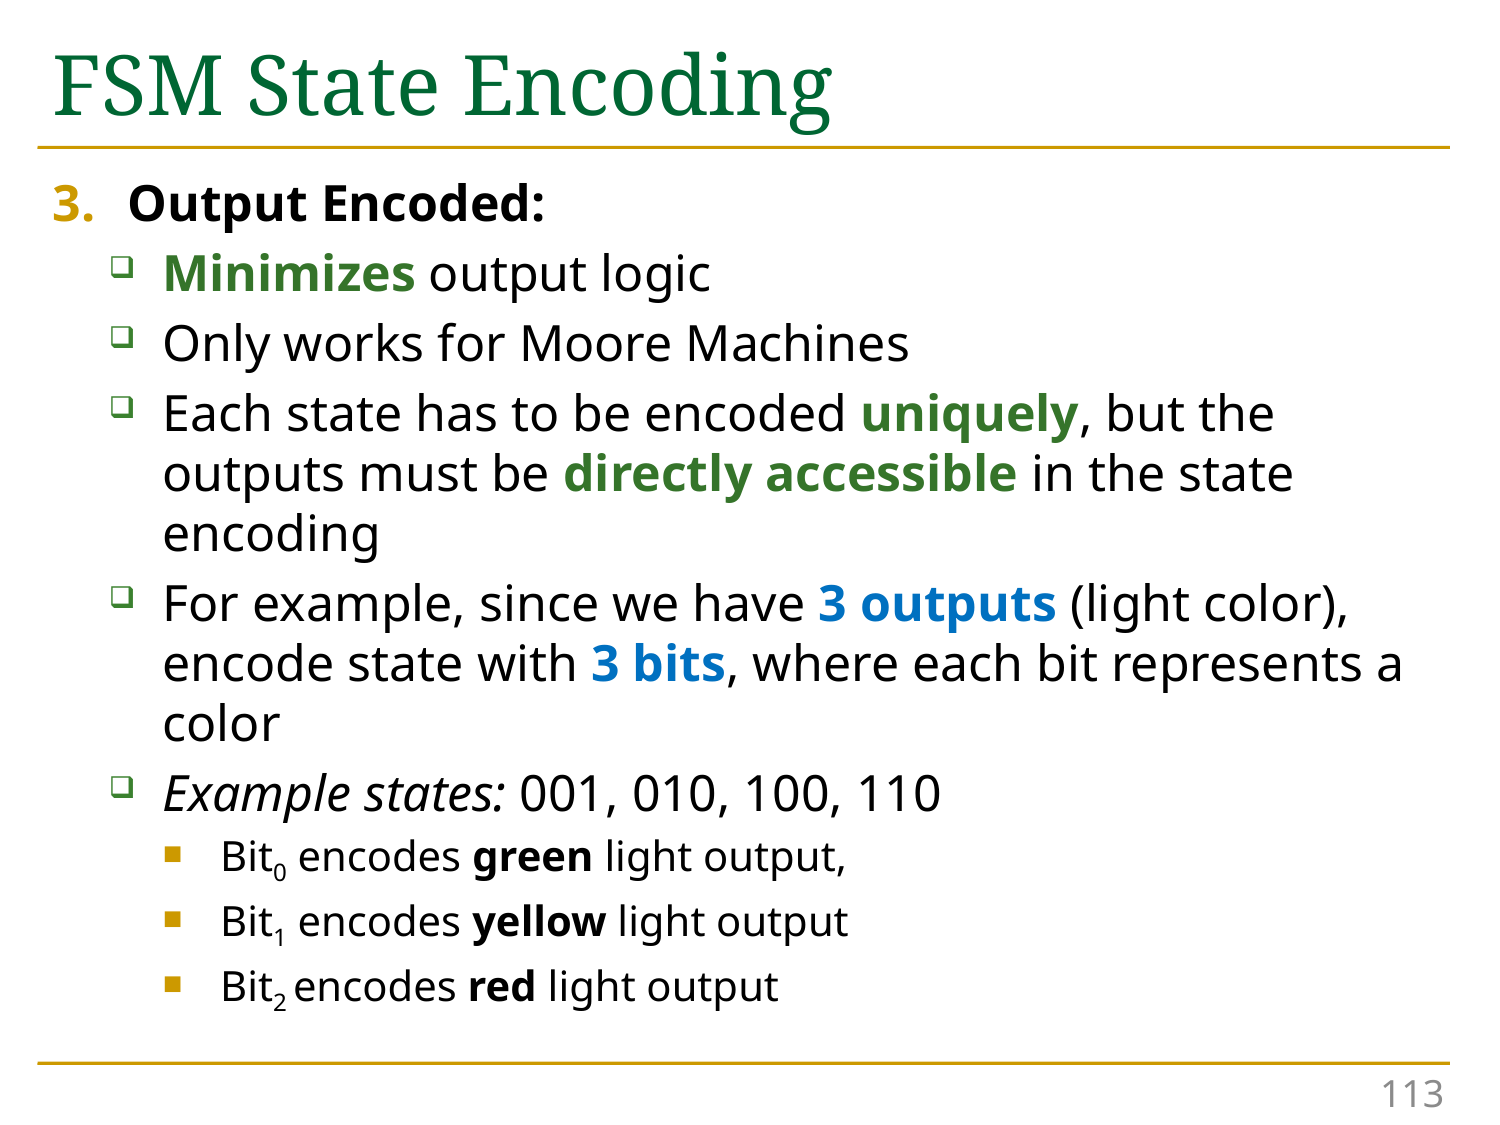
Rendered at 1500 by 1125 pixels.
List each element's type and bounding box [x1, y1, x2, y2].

title [37, 24, 1450, 163]
list [37, 163, 1450, 1016]
slide_number [1121, 1066, 1460, 1125]
